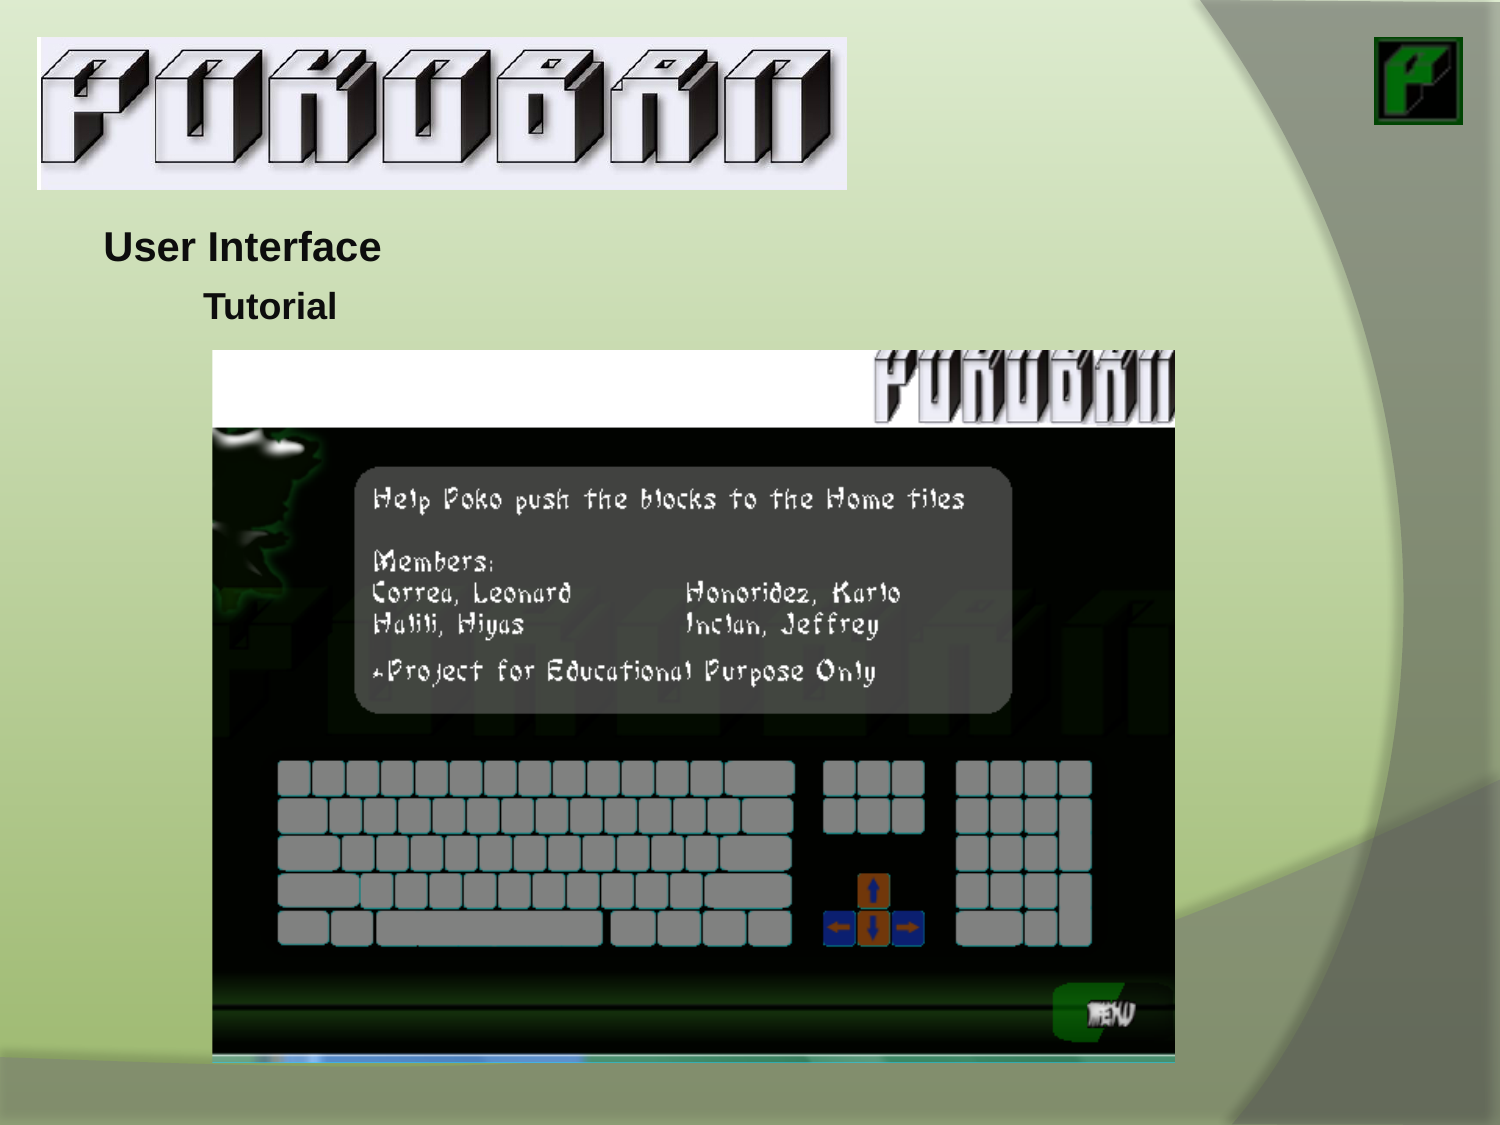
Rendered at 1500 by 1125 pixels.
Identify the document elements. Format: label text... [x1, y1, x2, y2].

text_box User Interface [88, 212, 397, 278]
picture [212, 349, 1176, 1063]
picture [1374, 37, 1463, 126]
text_box Tutorial [188, 278, 353, 335]
picture [37, 37, 848, 191]
